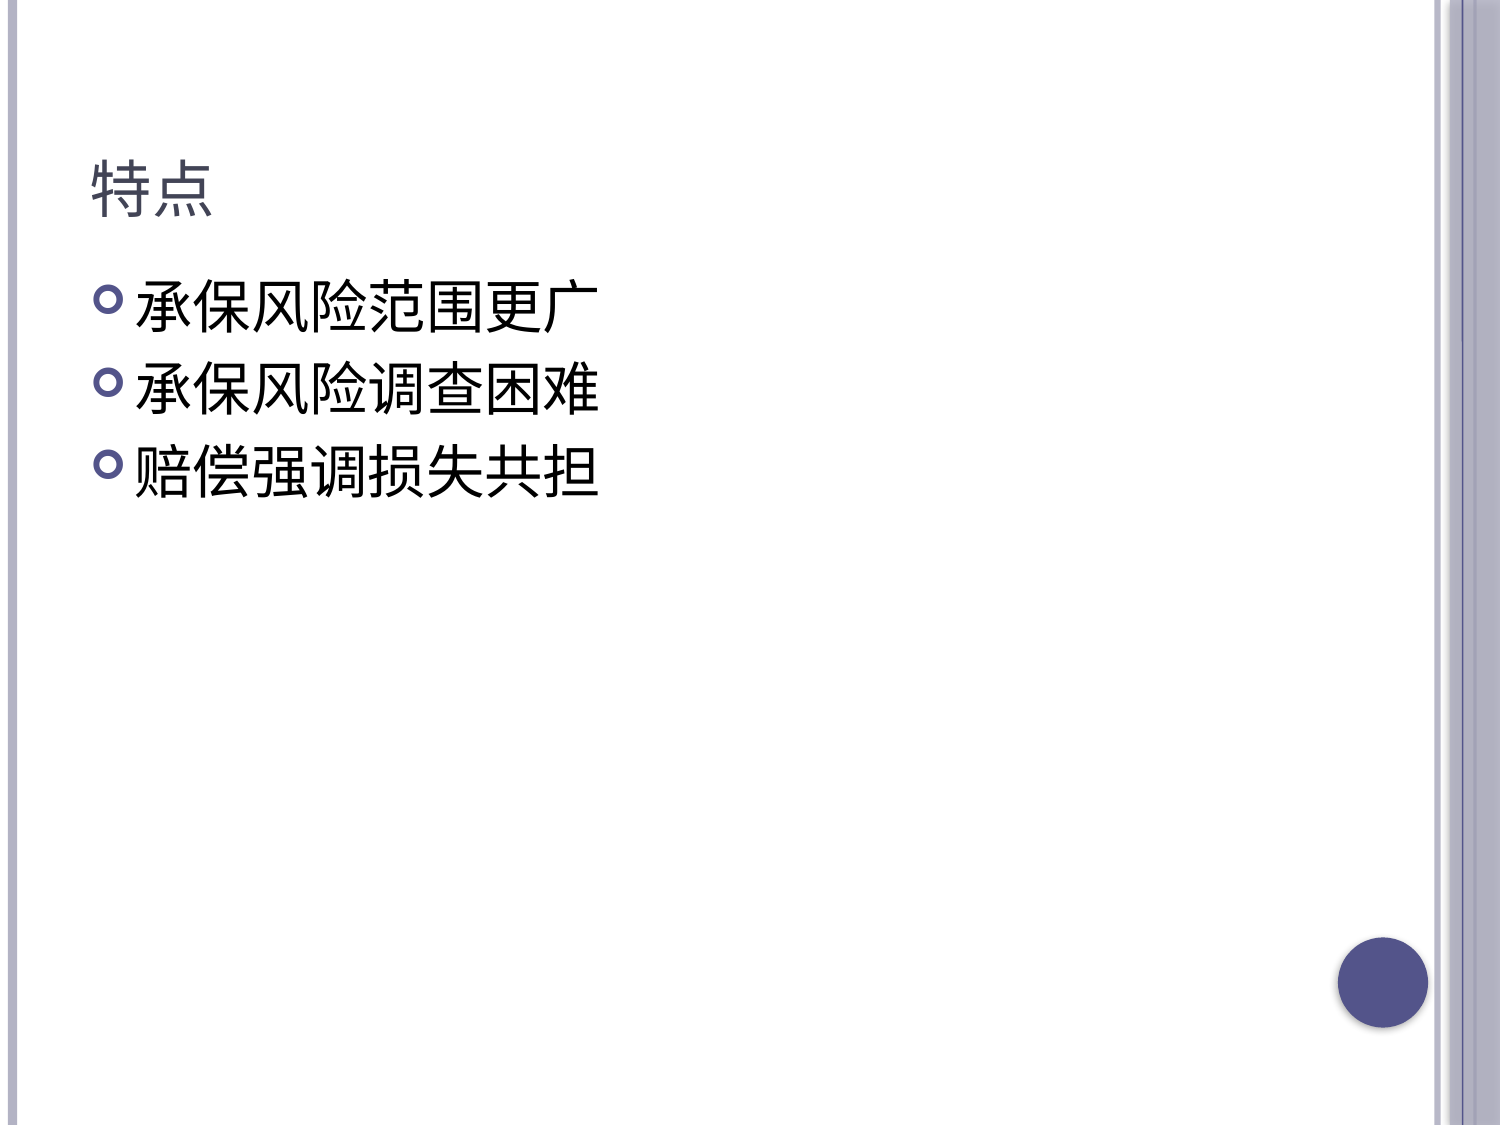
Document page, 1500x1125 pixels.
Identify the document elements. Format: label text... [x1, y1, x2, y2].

list 承保风险范围更广 承保风险调查困难 赔偿强调损失共担 [74, 262, 1301, 1063]
title 特点 [75, 45, 1300, 233]
